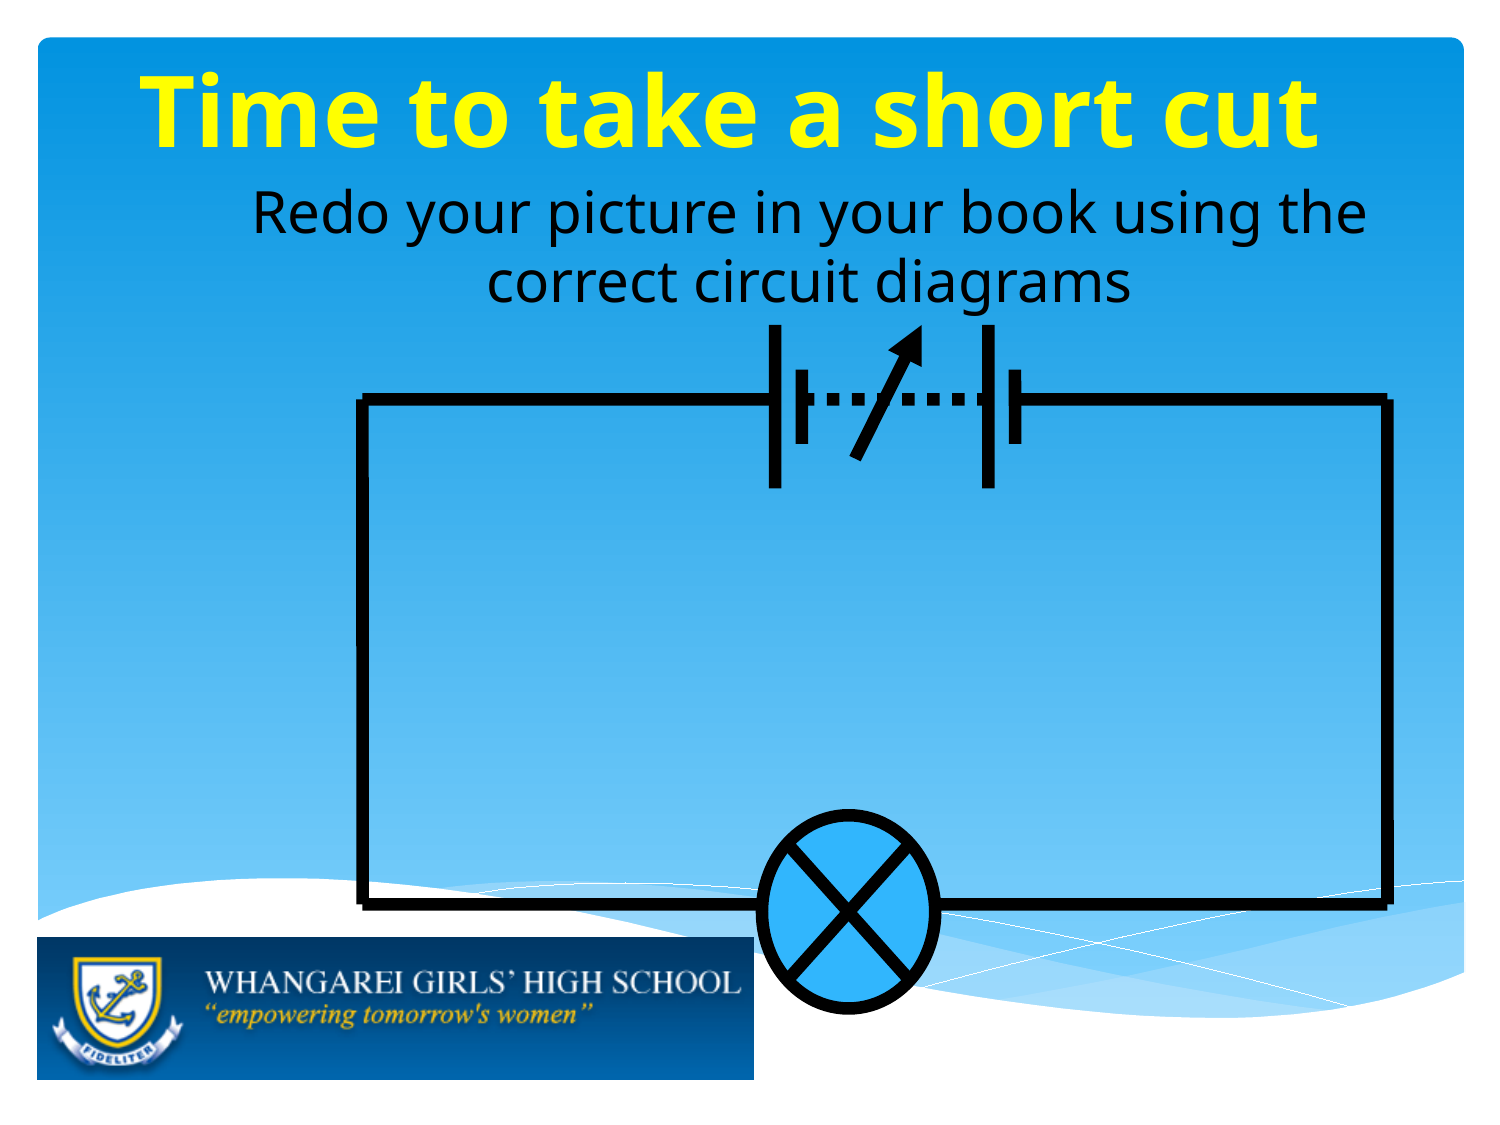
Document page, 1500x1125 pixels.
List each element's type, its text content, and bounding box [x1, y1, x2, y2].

picture [37, 937, 754, 1080]
text_box Time to take a short cut [125, 24, 1338, 168]
text_box Redo your picture in your book using the correct circuit diagrams [218, 167, 1412, 958]
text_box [362, 324, 1388, 1009]
